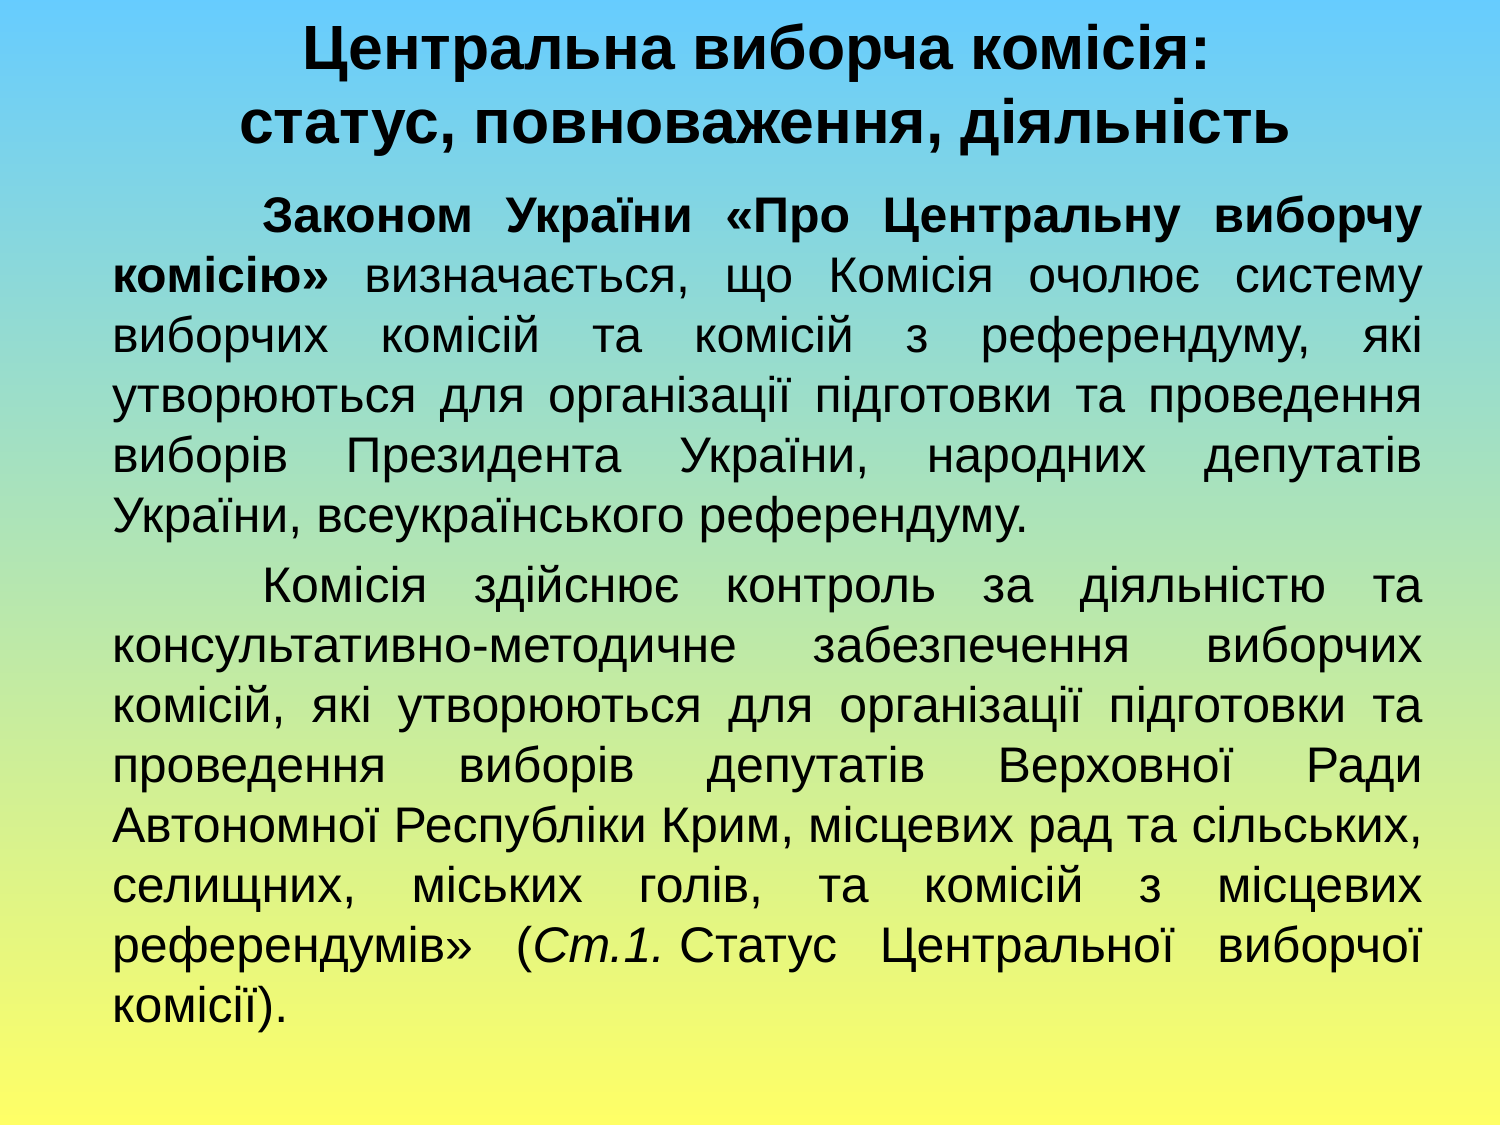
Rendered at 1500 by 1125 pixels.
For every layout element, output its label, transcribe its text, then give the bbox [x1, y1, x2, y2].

list Законом України «Про Центральну виборчу комісію» визначається, що Комісія очолює систему виборчих комісій та комісій з референдуму, які утворюються для організації підготовки та проведення виборів Президента України, народних депутатів України, всеукраїнського референдуму. Комісія здійснює контроль за діяльністю та консультативно-методичне забезпечення виборчих комісій, які утворюються для організації підготовки та проведення виборів депутатів Верховної Ради Автономної Республіки Крим, місцевих рад та сільських, селищних, міських голів, та комісій з місцевих референдумів» (Ст.1. Статус Центральної виборчої комісії). [40, 175, 1439, 1059]
title Центральна виборча комісія: статус, повноваження, діяльність [44, 0, 1487, 165]
